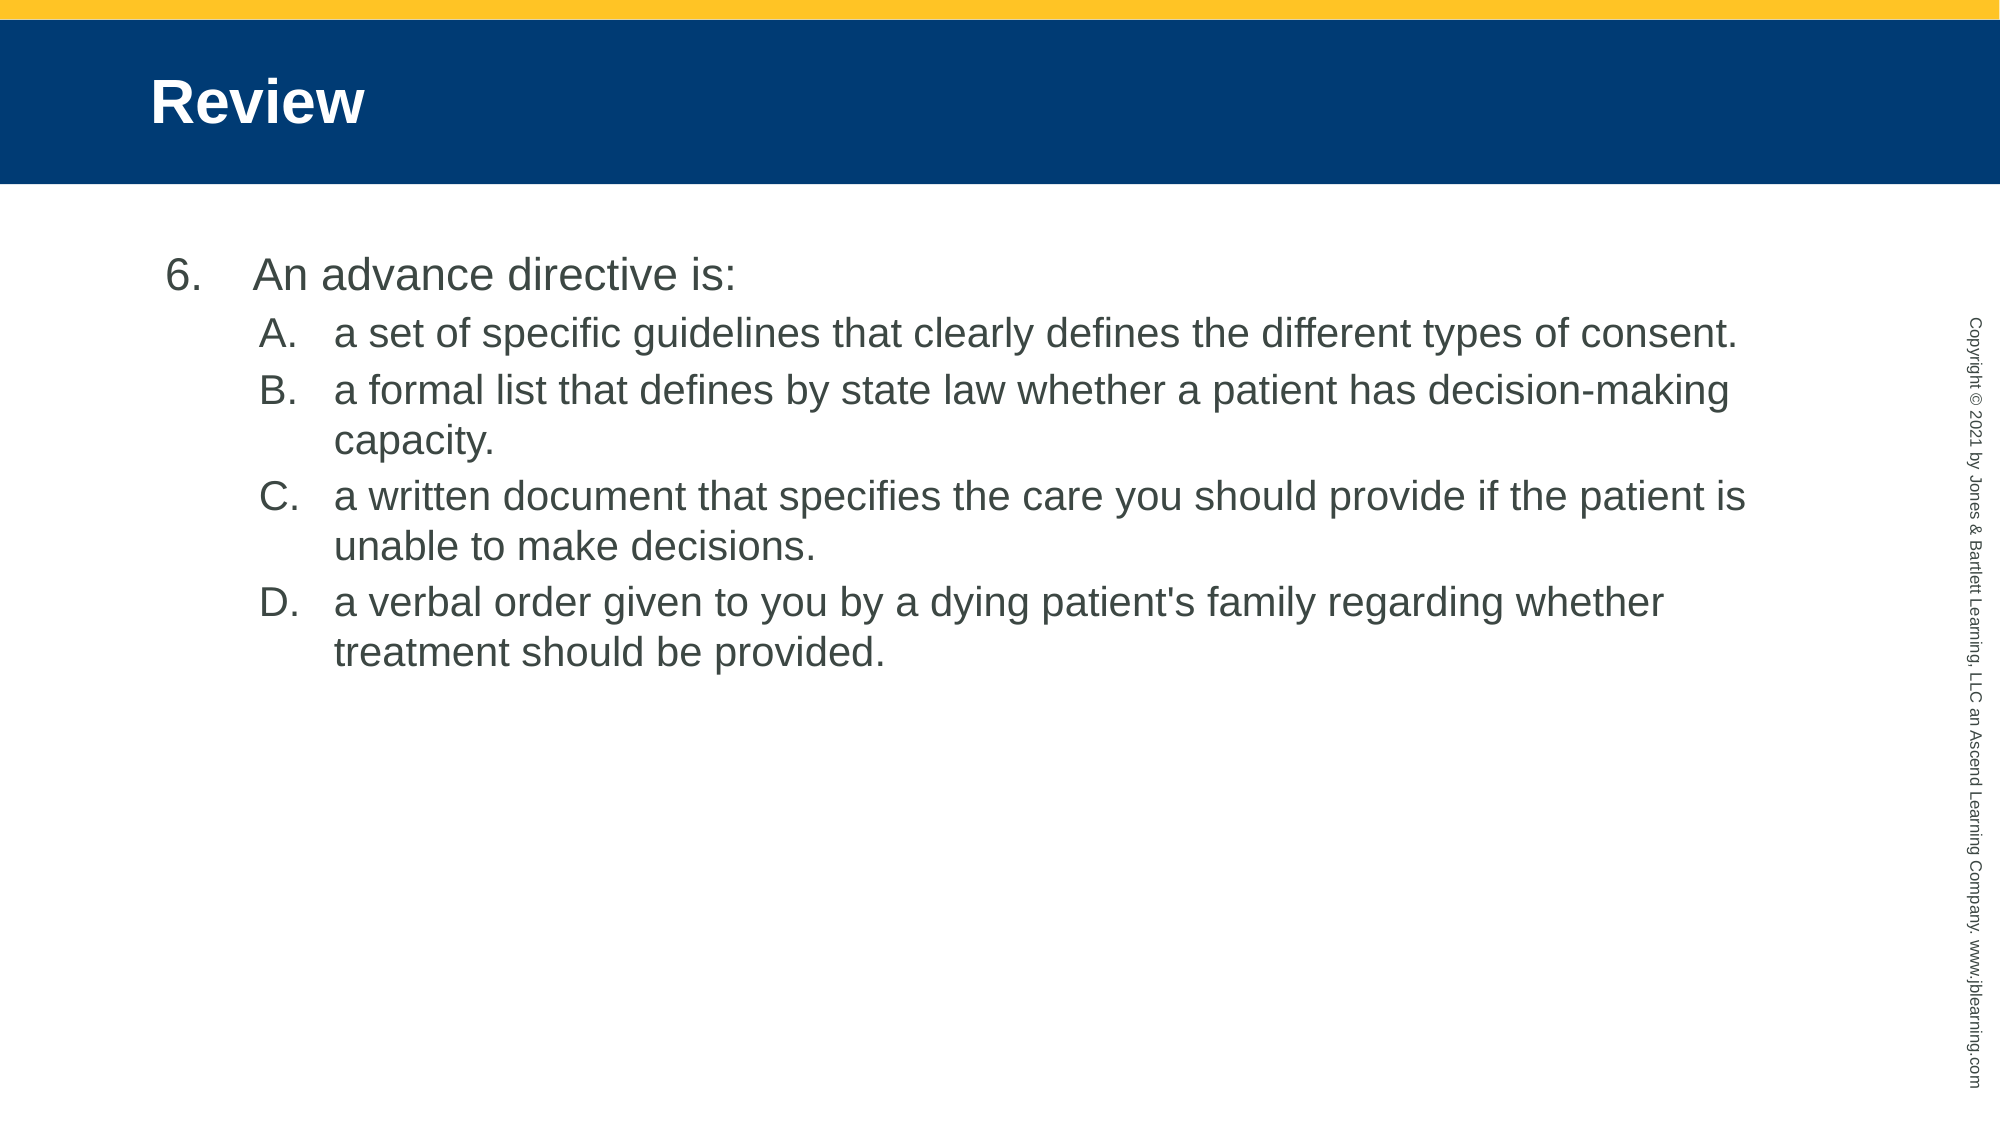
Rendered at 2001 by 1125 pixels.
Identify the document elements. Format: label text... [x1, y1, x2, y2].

list An advance directive is: a set of specific guidelines that clearly defines the different types of consent. a formal list that defines by state law whether a patient has decision-making capacity. a written document that specifies the care you should provide if the patient is unable to make decisions. a verbal order given to you by a dying patient's family regarding whether treatment should be provided. [150, 237, 1850, 1025]
title Review [0, 19, 2000, 185]
